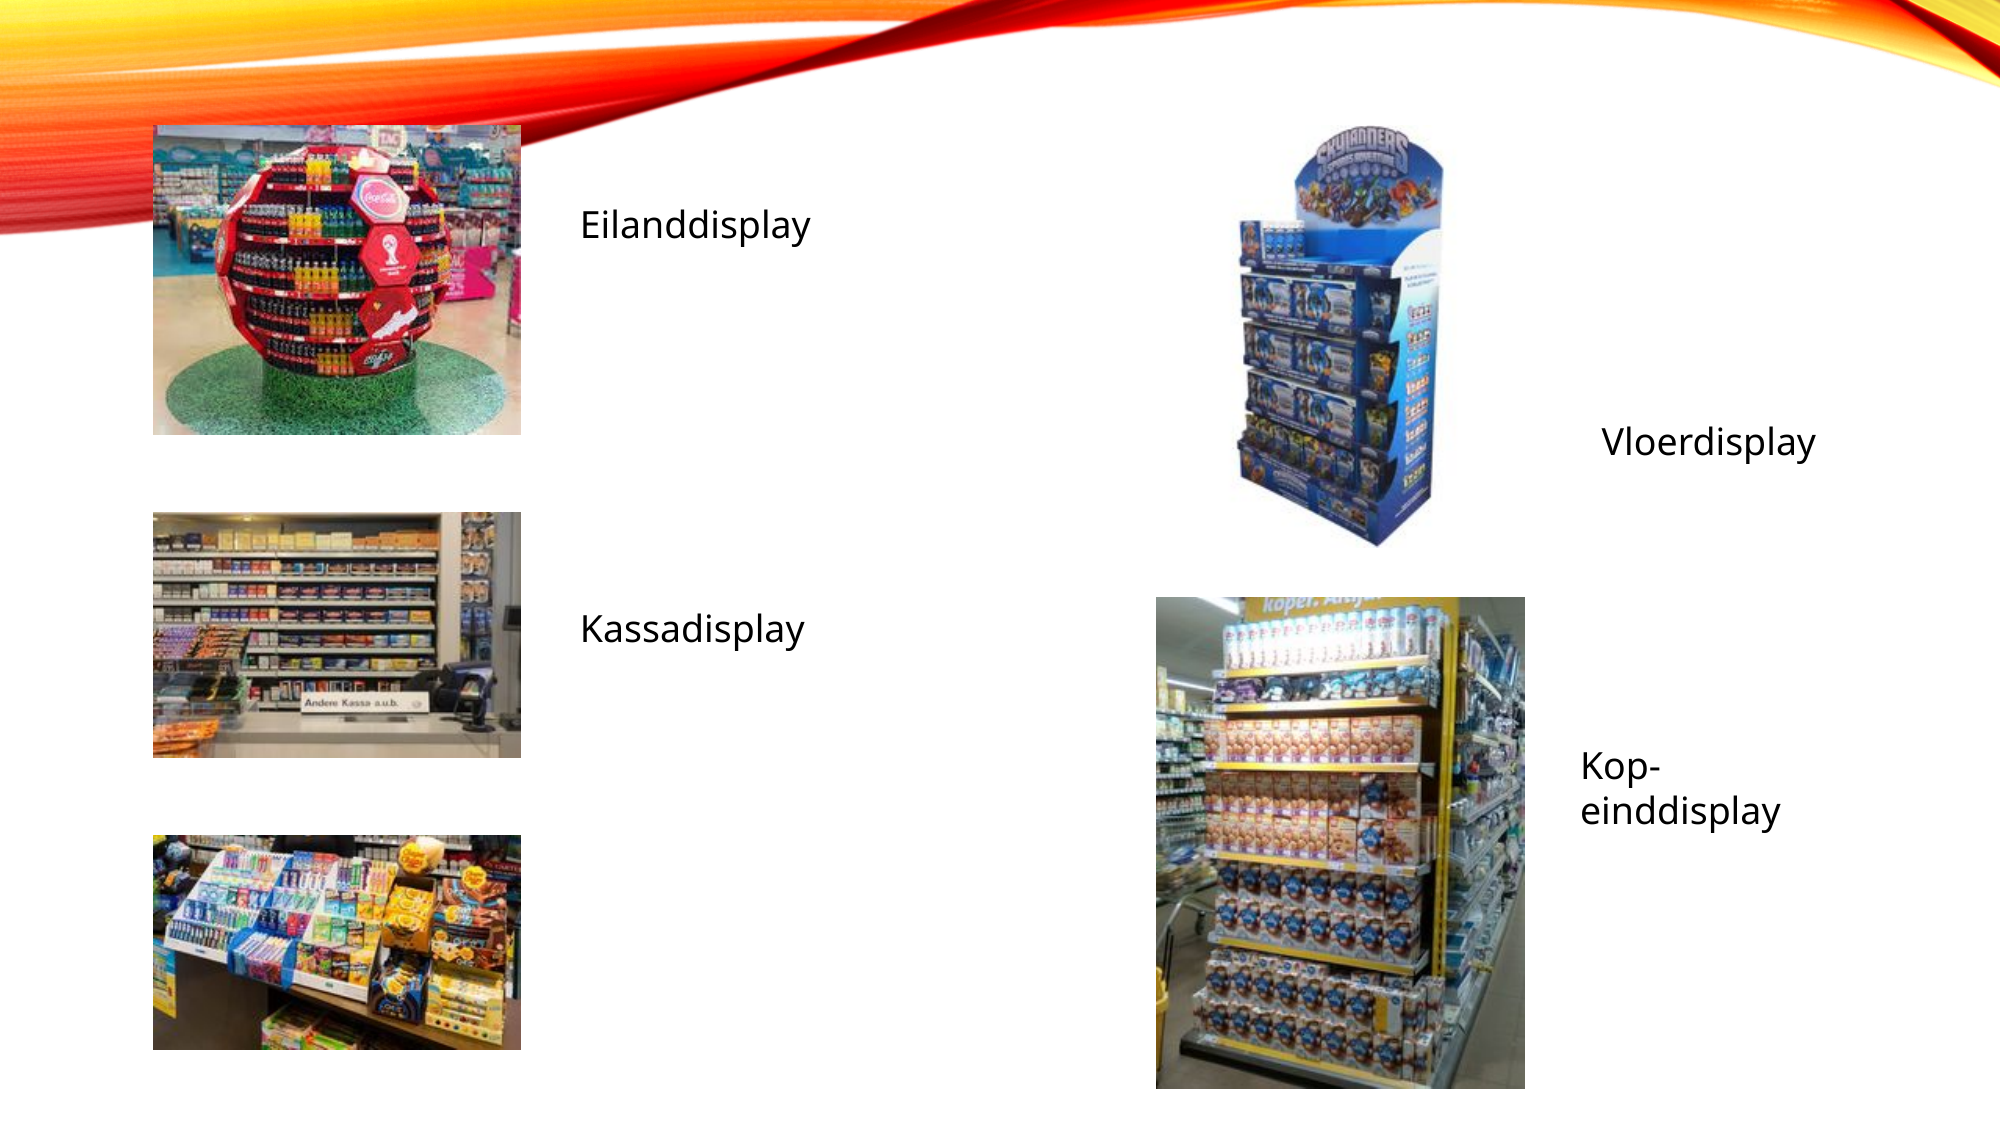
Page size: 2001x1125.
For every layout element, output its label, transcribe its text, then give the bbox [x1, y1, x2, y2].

picture [153, 512, 521, 759]
text_box Kop- einddisplay [1565, 734, 1847, 840]
picture [153, 835, 521, 1051]
picture [1155, 597, 1526, 1089]
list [153, 125, 521, 435]
text_box Vloerdisplay [1586, 410, 1907, 471]
picture [0, 0, 2000, 548]
text_box Eilanddisplay [565, 193, 907, 254]
text_box Kassadisplay [565, 597, 907, 658]
